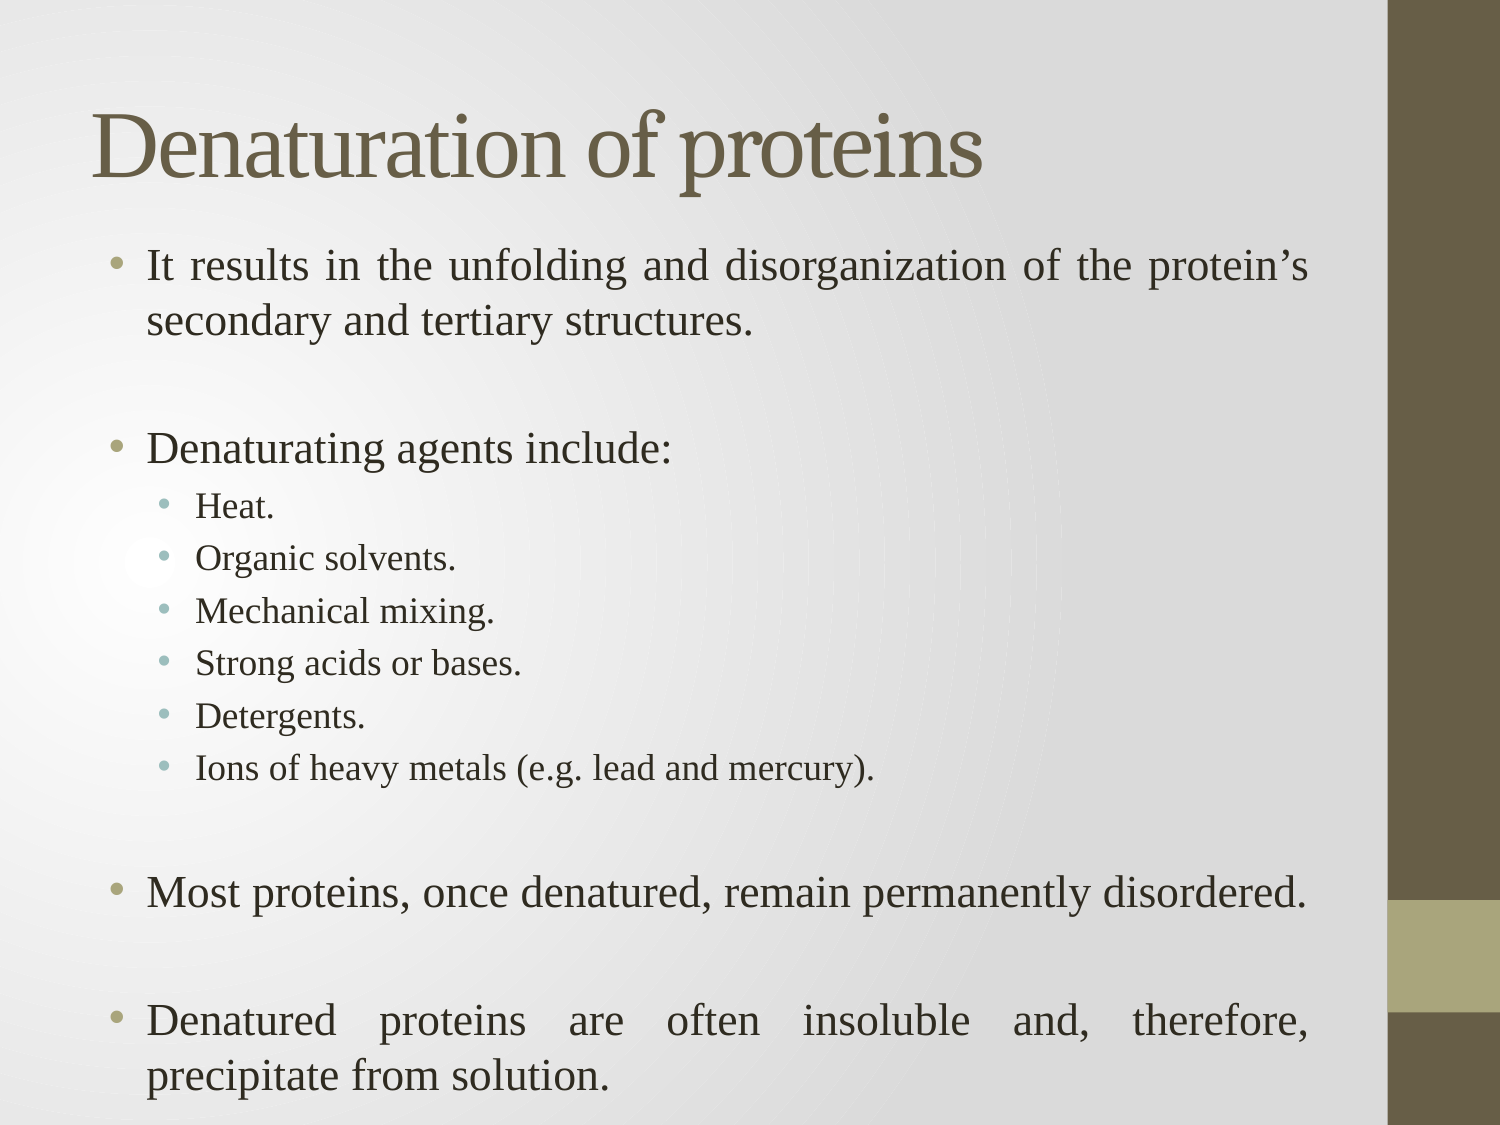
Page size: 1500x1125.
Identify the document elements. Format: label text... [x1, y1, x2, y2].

list It results in the unfolding and disorganization of the protein’s secondary and tertiary structures. Denaturating agents include: Heat. Organic solvents. Mechanical mixing. Strong acids or bases. Detergents. Ions of heavy metals (e.g. lead and mercury). Most proteins, once denatured, remain permanently disordered. Denatured proteins are often insoluble and, therefore, precipitate from solution. [75, 227, 1325, 1015]
title Denaturation of proteins [75, 45, 1325, 227]
